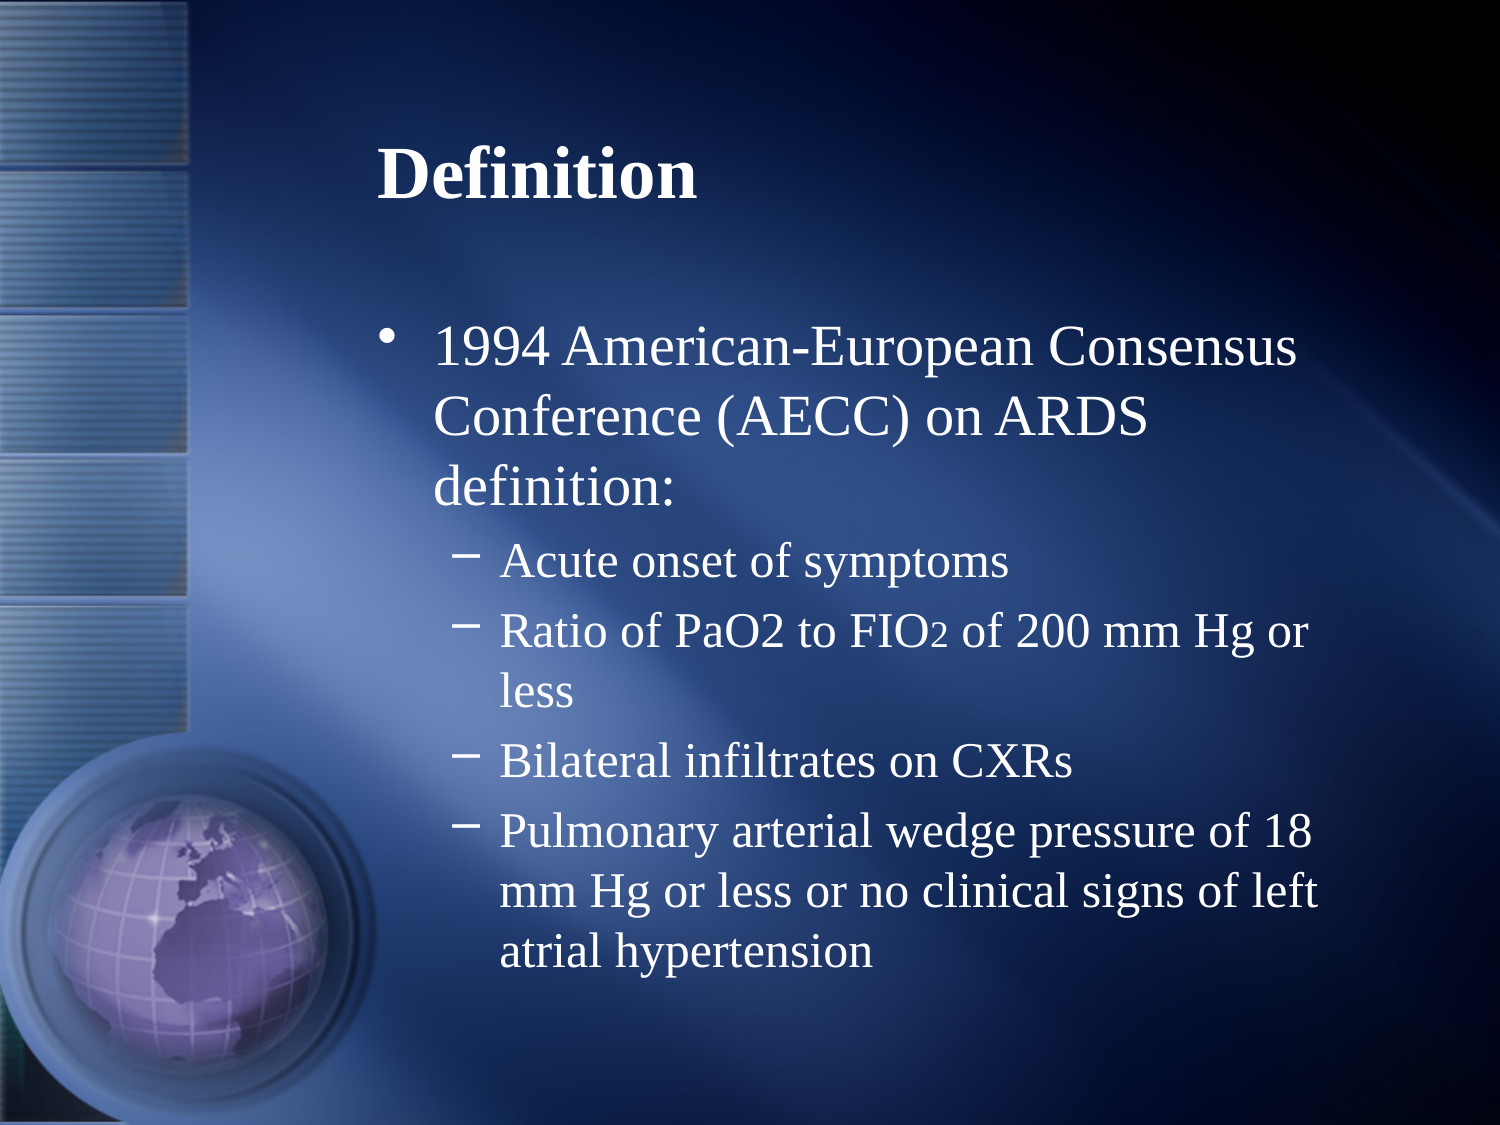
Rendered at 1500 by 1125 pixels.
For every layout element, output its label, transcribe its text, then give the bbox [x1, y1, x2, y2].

list 1994 American-European Consensus Conference (AECC) on ARDS definition: Acute onset of symptoms Ratio of PaO2 to FIO2 of 200 mm Hg or less Bilateral infiltrates on CXRs Pulmonary arterial wedge pressure of 18 mm Hg or less or no clinical signs of left atrial hypertension [362, 299, 1401, 1001]
title Definition [362, 74, 1401, 263]
picture [0, 0, 1500, 1125]
